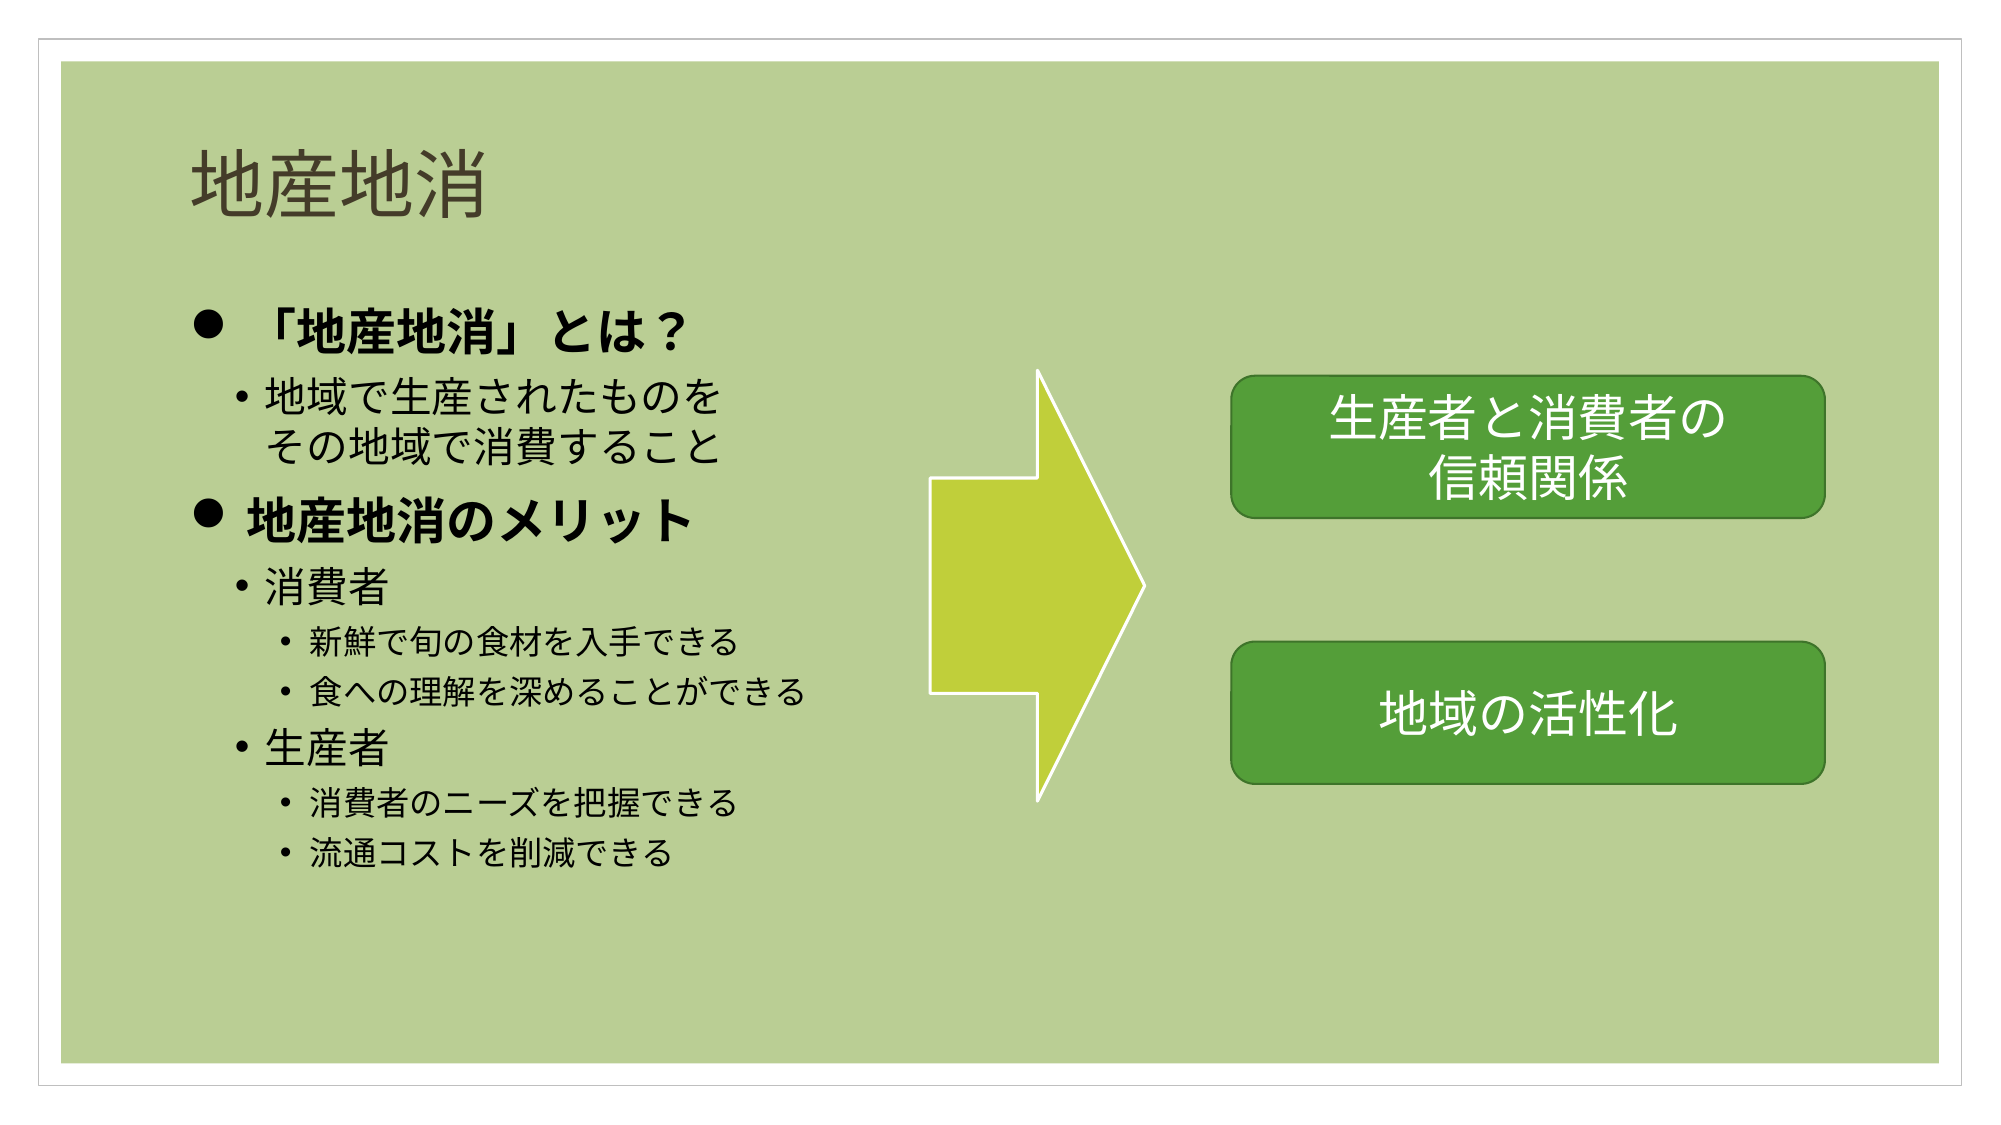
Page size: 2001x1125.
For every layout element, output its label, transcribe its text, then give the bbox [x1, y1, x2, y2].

list 「地産地消」とは？ 地域で生産されたものを その地域で消費すること 地産地消のメリット 消費者 新鮮で旬の食材を入手できる 食への理解を深めることができる 生産者 消費者のニーズを把握できる 流通コストを削減できる [174, 293, 844, 990]
text_box 生産者と消費者の 信頼関係 [1230, 374, 1826, 520]
text_box [928, 368, 1147, 803]
title 地産地消 [174, 105, 1825, 271]
text_box 地域の活性化 [1230, 640, 1826, 785]
